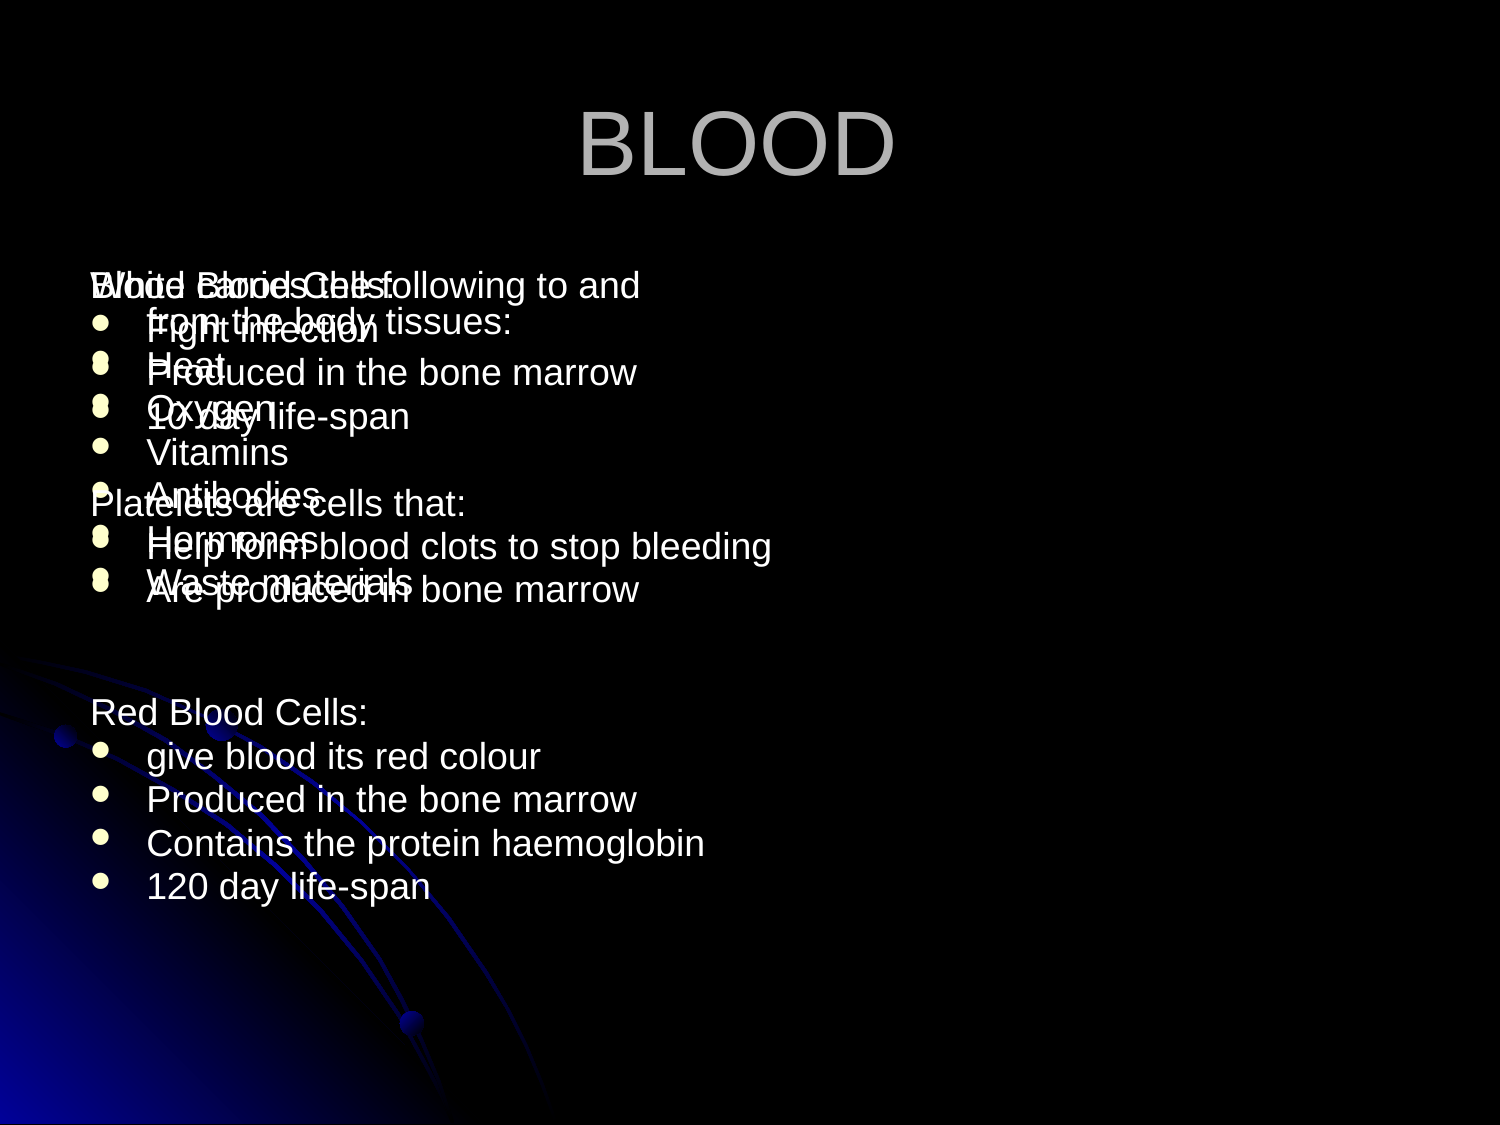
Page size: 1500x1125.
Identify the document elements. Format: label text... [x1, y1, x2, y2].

list White Blood Cells: Fight infection Produced in the bone marrow 10 day life-span Platelets are cells that: Help form blood clots to stop bleeding Are produced in bone marrow [74, 262, 1426, 1006]
title BLOOD [74, 45, 1426, 233]
